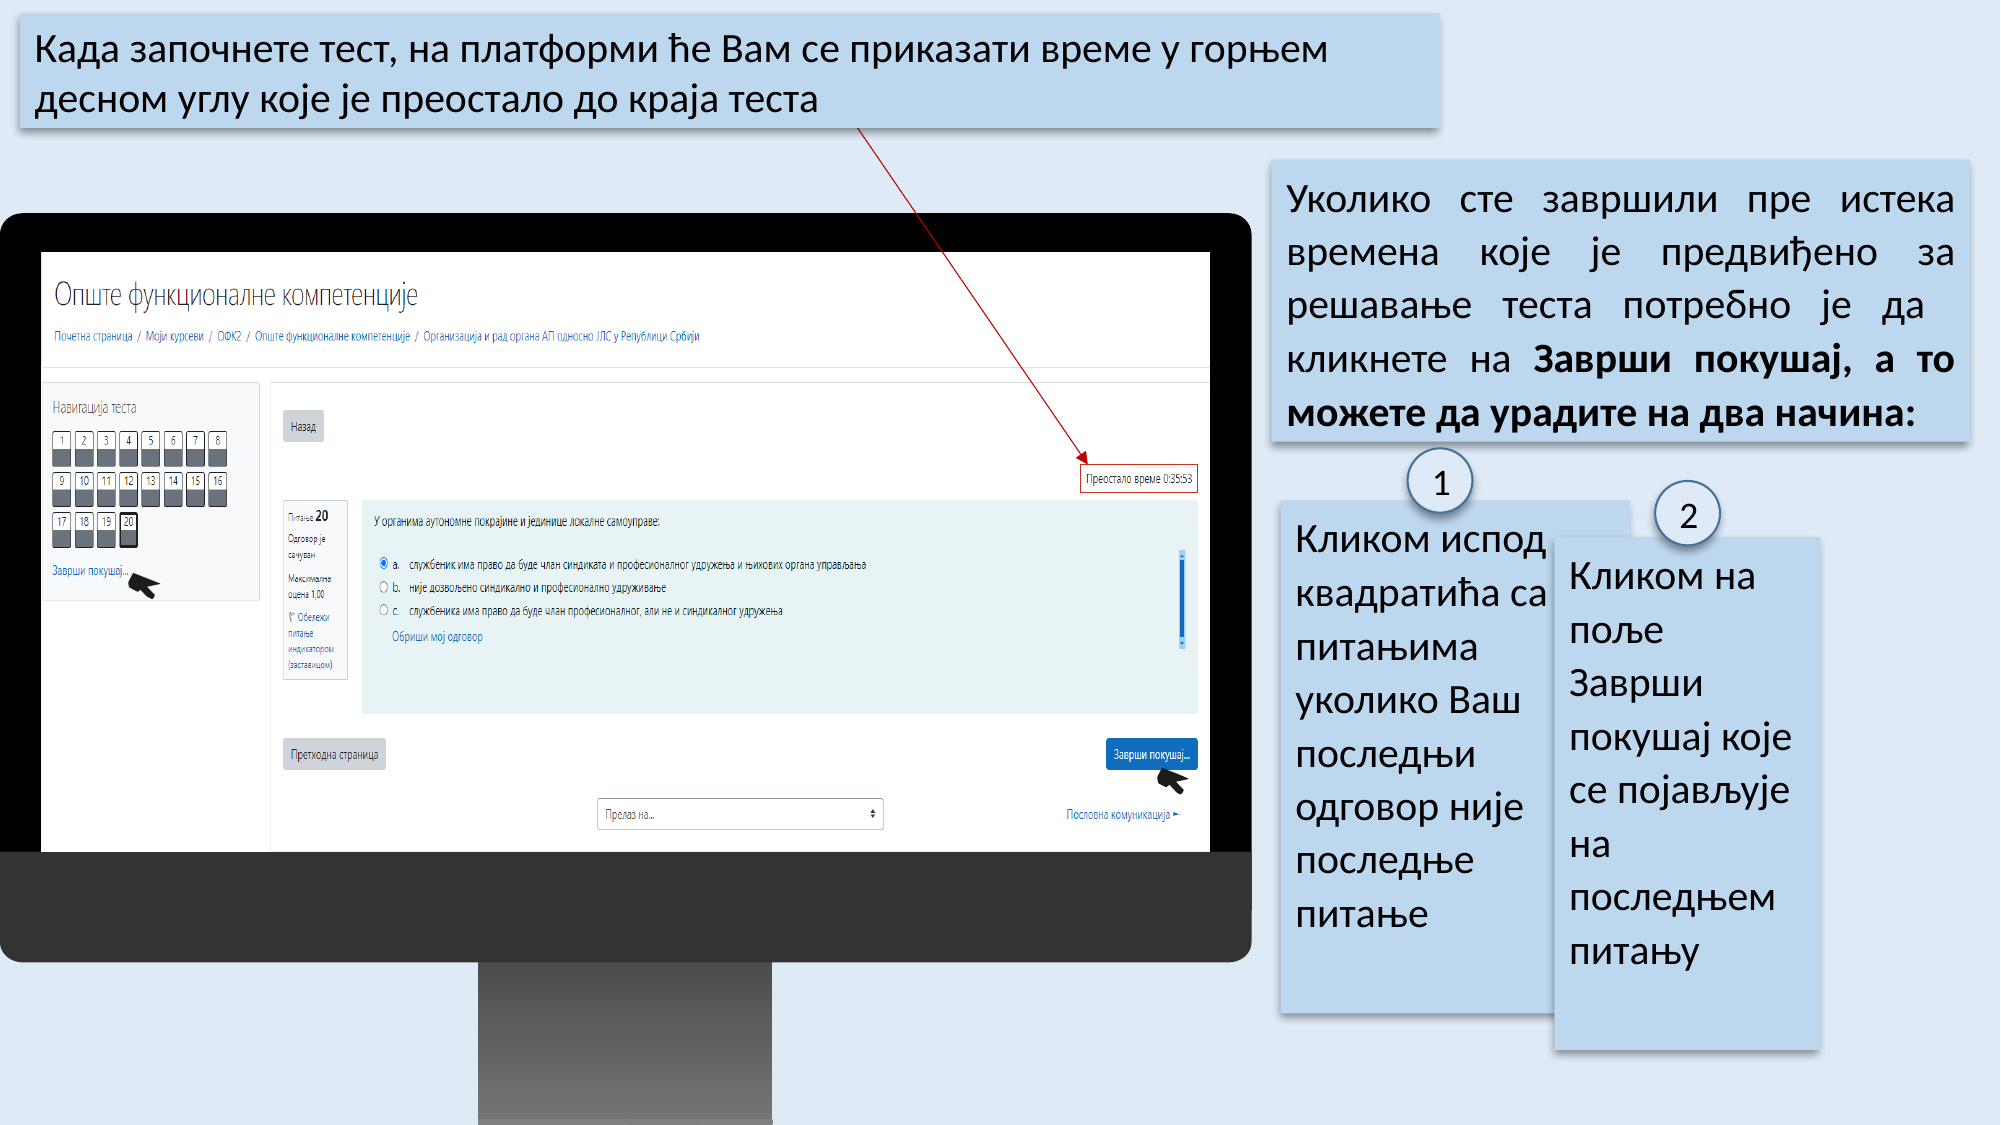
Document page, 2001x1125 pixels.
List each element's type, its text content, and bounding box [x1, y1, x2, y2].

text_box Уколико сте завршили пре истека времена које је предвиђено за решавање теста потребно је да кликнете на Заврши покушај, а то можете да урадите на два начина: [1271, 159, 1971, 442]
text_box 2 [1654, 479, 1722, 547]
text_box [845, 110, 1088, 465]
text_box Кликом на поље Заврши покушај које се појављује на последњем питању [1554, 537, 1821, 1050]
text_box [1280, 448, 1631, 1019]
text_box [0, 213, 1252, 1125]
text_box Када започнете тест, на платформи ће Вам се приказати време у горњем десном углу које је преостало до краја теста [19, 13, 1440, 128]
